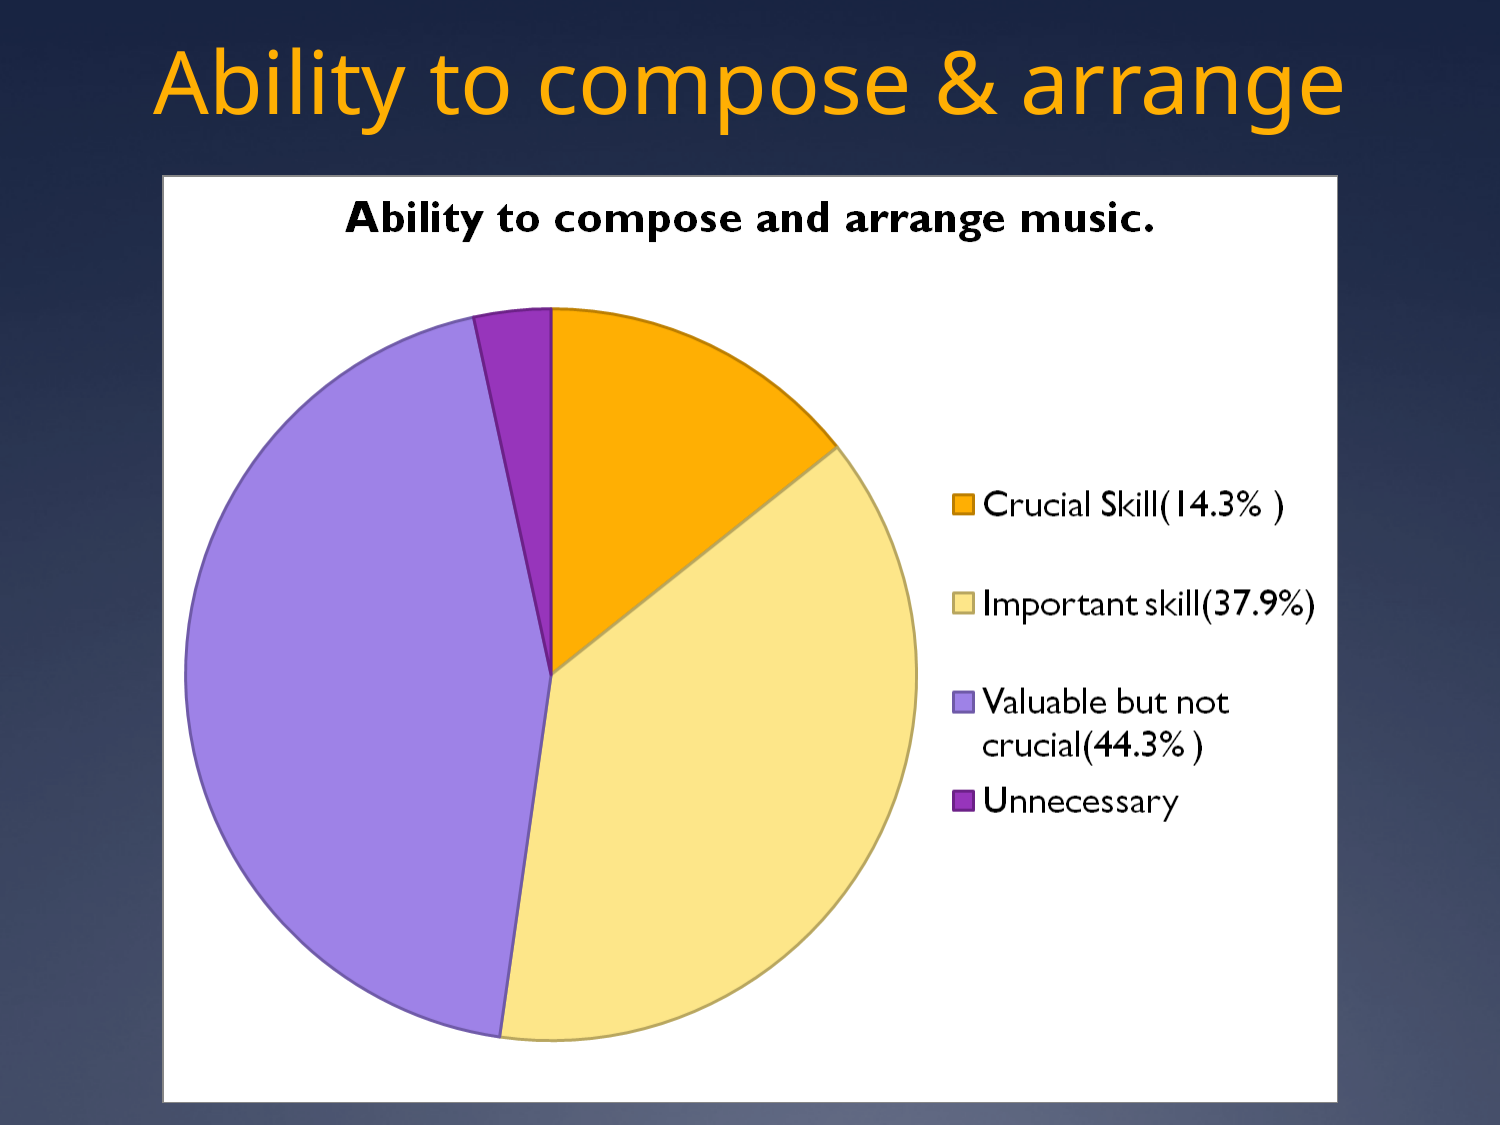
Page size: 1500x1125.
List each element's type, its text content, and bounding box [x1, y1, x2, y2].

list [161, 174, 1339, 1104]
title Ability to compose & arrange [100, 18, 1400, 144]
